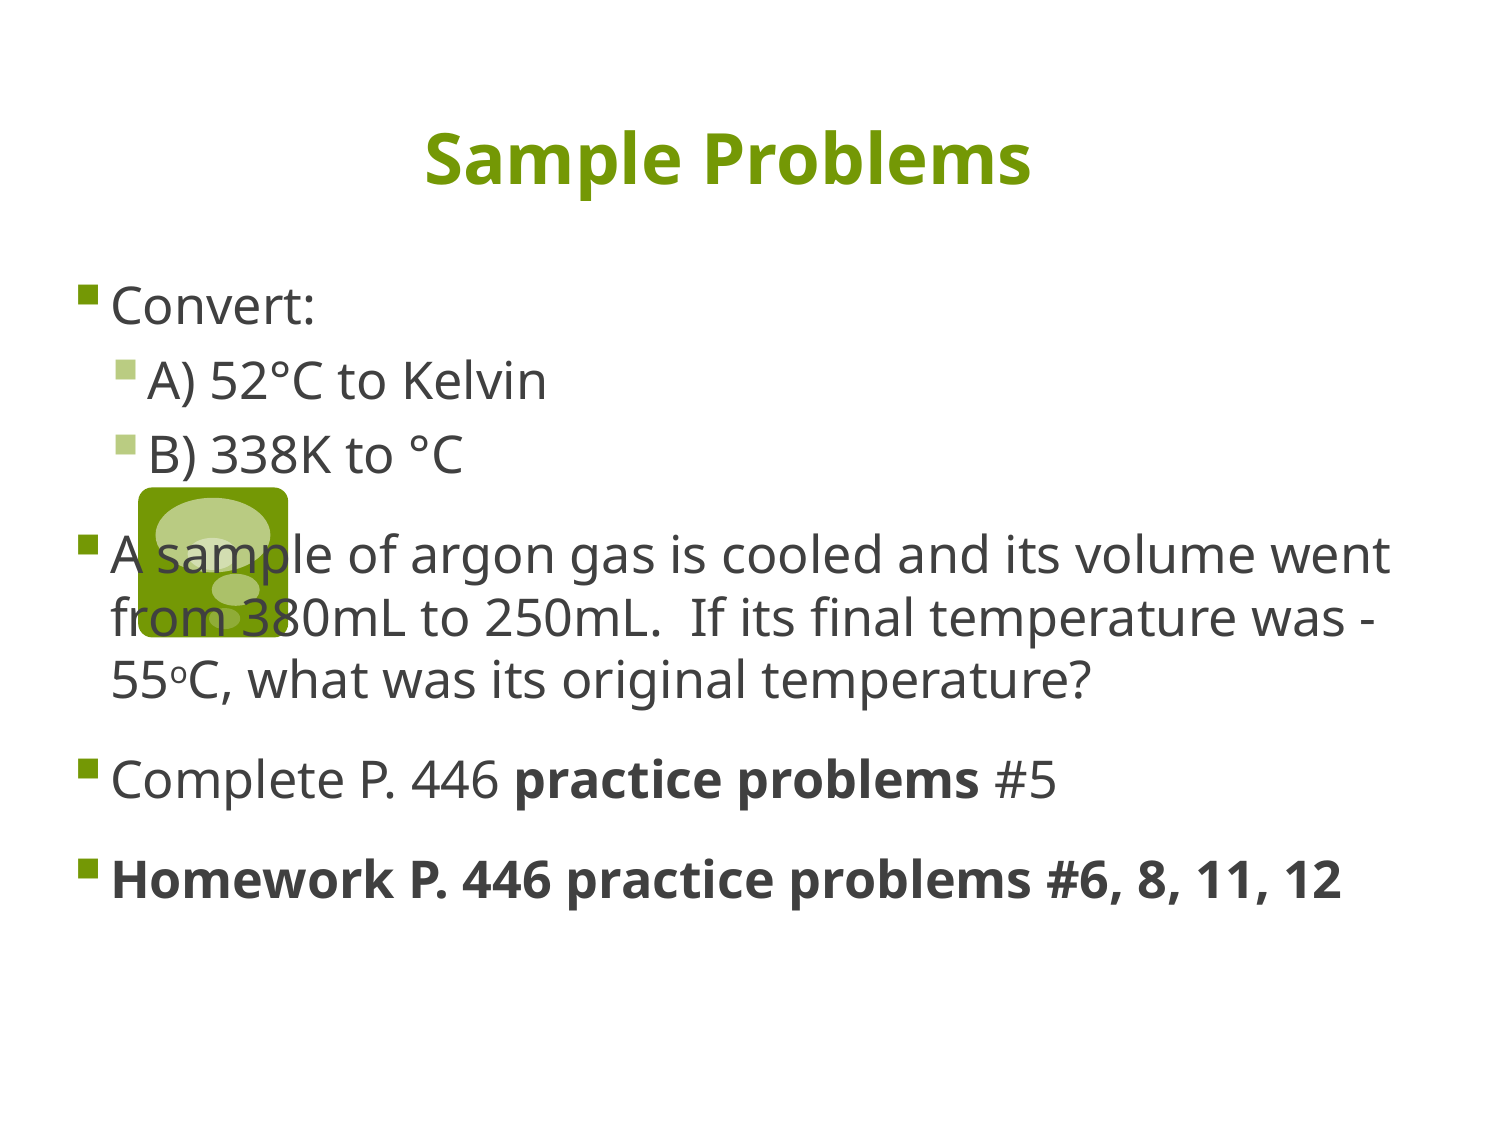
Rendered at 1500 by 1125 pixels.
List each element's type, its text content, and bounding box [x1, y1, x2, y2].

title Sample Problems [323, 91, 1135, 206]
list Convert: A) 52°C to Kelvin B) 338K to °C A sample of argon gas is cooled and its volume went from 380mL to 250mL. If its final temperature was -55oC, what was its original temperature? Complete P. 446 practice problems #5 Homework P. 446 practice problems #6, 8, 11, 12 [57, 264, 1437, 990]
